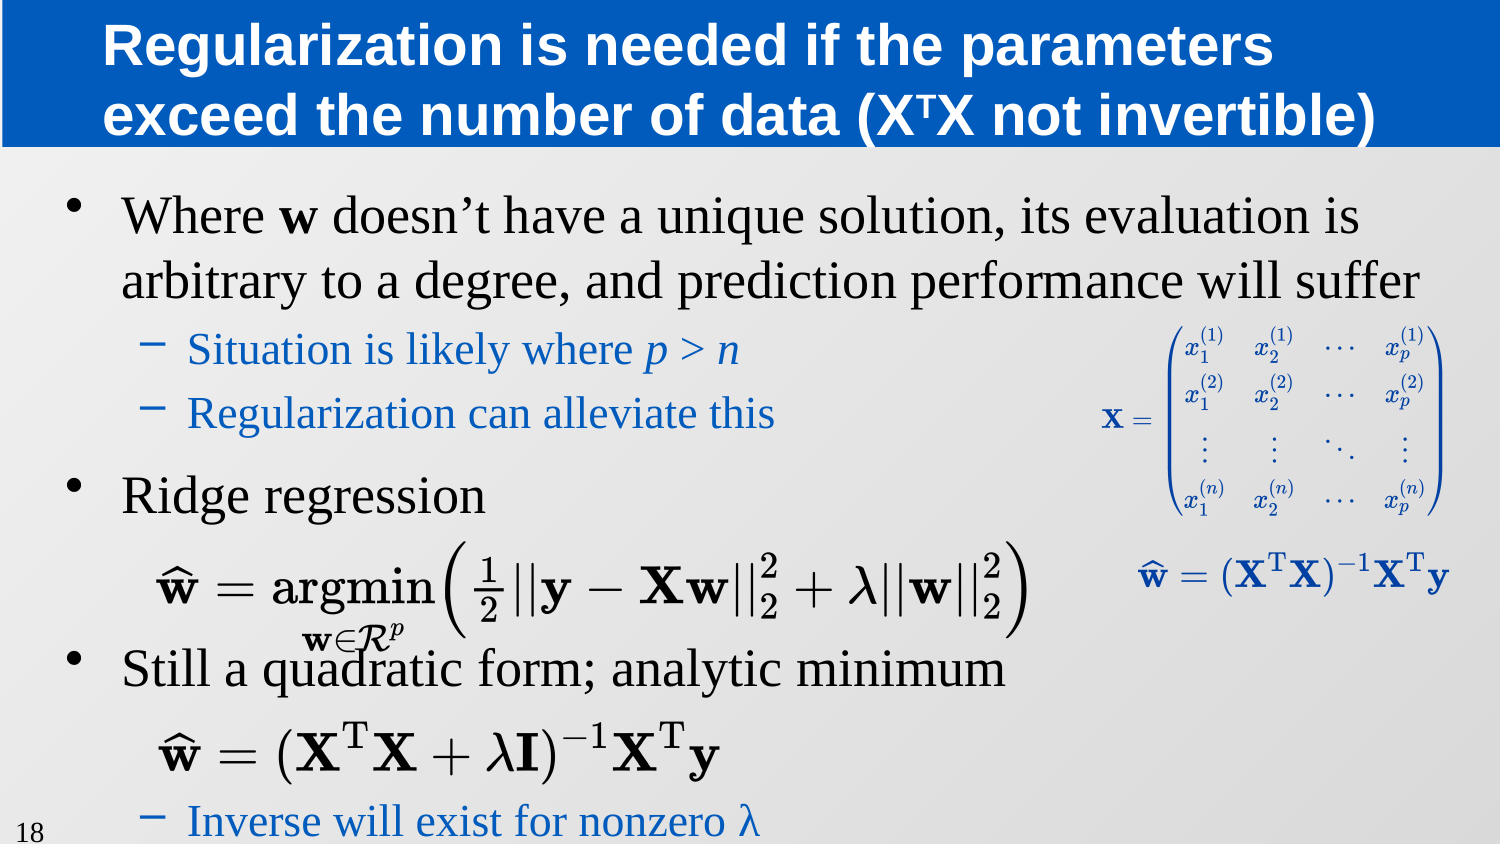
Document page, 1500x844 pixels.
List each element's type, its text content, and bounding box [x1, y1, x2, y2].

picture [155, 540, 1036, 659]
list Where w doesn’t have a unique solution, its evaluation is arbitrary to a degree, and prediction performance will suffer Situation is likely where p > n Regularization can alleviate this Ridge regression Still a quadratic form; analytic minimum Inverse will exist for nonzero λ [49, 171, 1488, 760]
picture [157, 721, 721, 785]
picture [1100, 326, 1451, 517]
title Regularization is needed if the parameters exceed the number of data (XTX not invertible) [87, 0, 1425, 147]
slide_number 18 [0, 806, 101, 844]
picture [1137, 552, 1451, 598]
